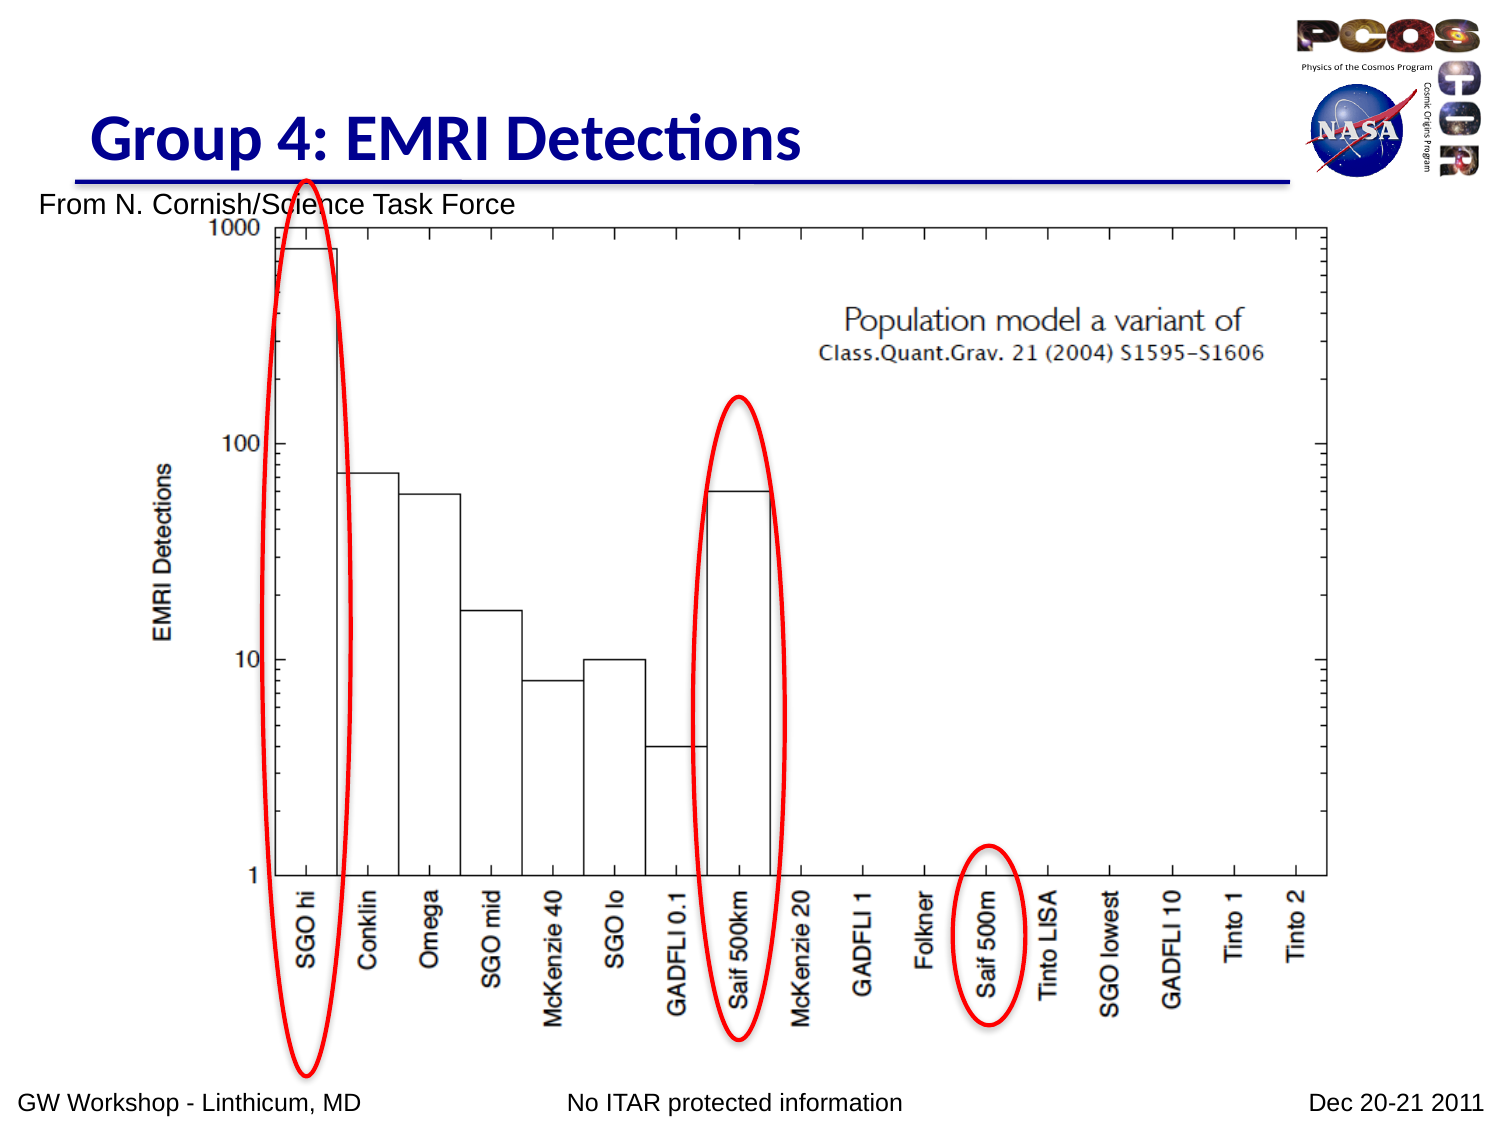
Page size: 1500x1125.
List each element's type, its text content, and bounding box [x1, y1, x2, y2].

picture [1285, 15, 1486, 185]
text_box [295, 179, 318, 193]
picture [136, 195, 1360, 1077]
title Group 4: EMRI Detections [75, 39, 1328, 182]
text_box From N. Cornish/Science Task Force [23, 177, 532, 228]
